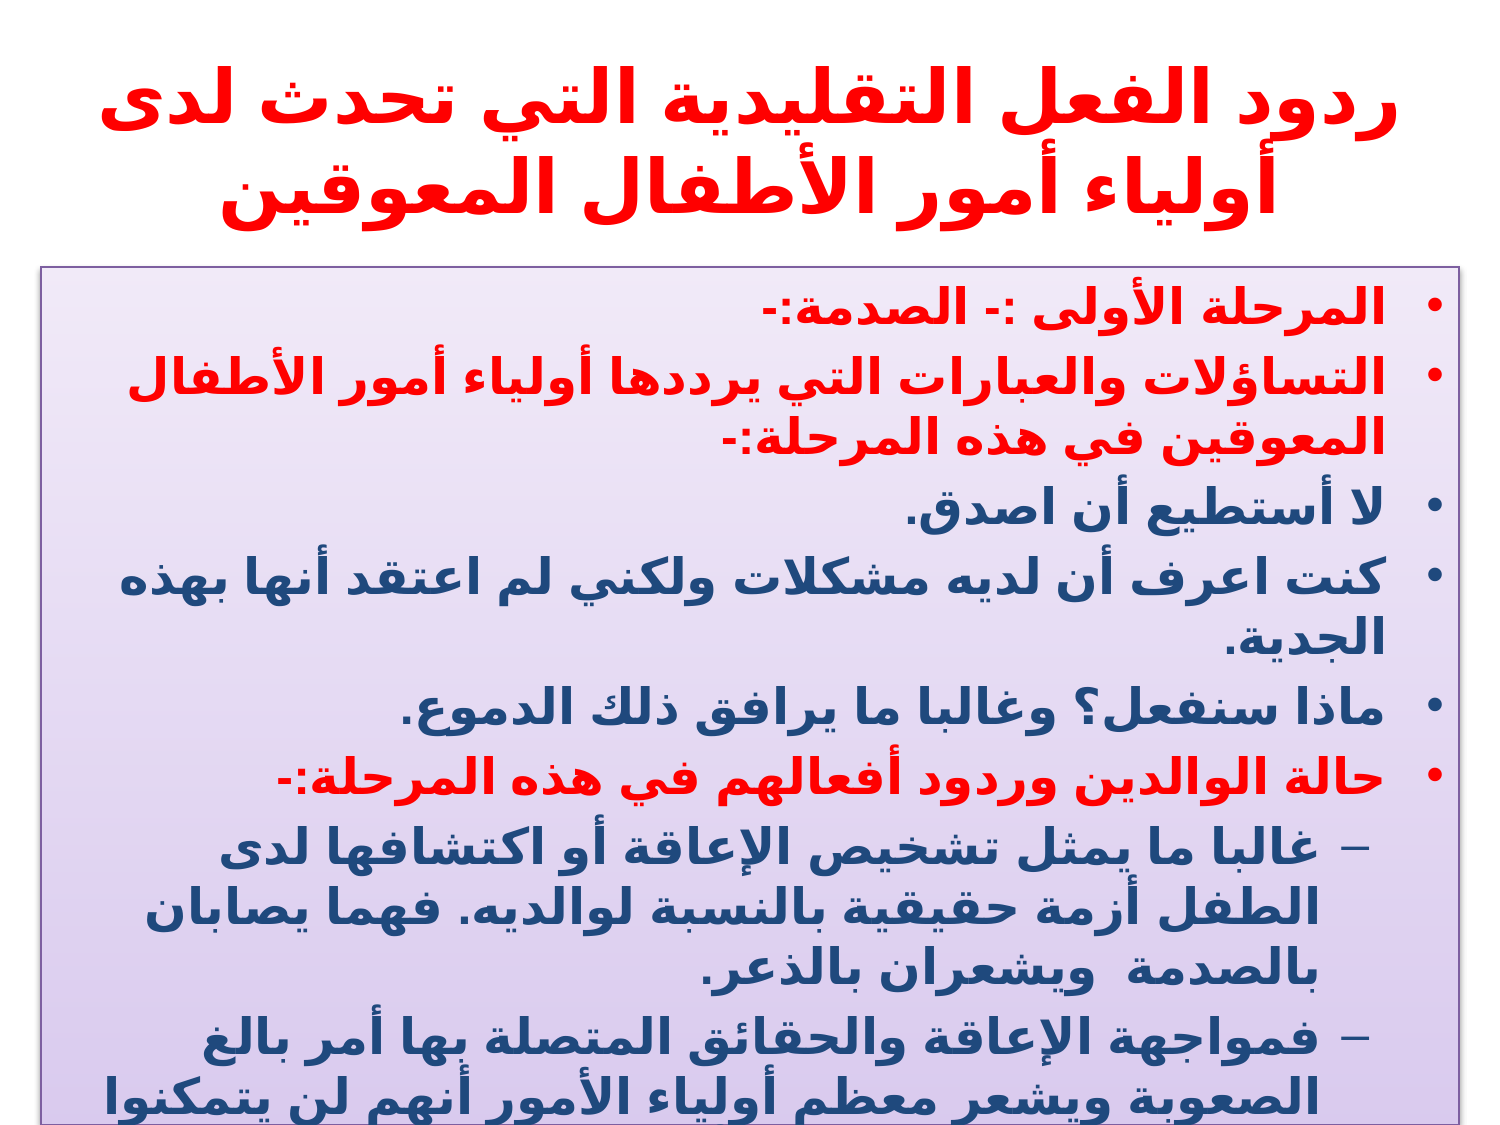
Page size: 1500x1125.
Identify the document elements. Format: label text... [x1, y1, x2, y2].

list المرحلة الأولى :- الصدمة:- التساؤلات والعبارات التي يرددها أولياء أمور الأطفال المعوقين في هذه المرحلة:- لا أستطيع أن اصدق. كنت اعرف أن لديه مشكلات ولكني لم اعتقد أنها بهذه الجدية. ماذا سنفعل؟ وغالبا ما يرافق ذلك الدموع. حالة الوالدين وردود أفعالهم في هذه المرحلة:- غالبا ما يمثل تشخيص الإعاقة أو اكتشافها لدى الطفل أزمة حقيقية بالنسبة لوالديه. فهما يصابان بالصدمة ويشعران بالذعر. فمواجهة الإعاقة والحقائق المتصلة بها أمر بالغ الصعوبة ويشعر معظم أولياء الأمور أنهم لن يتمكنوا من تحمله والتعاطي معه أبدا والصدمة قضية جسمية وعقلية. [40, 266, 1460, 1125]
title ردود الفعل التقليدية التي تحدث لدى أولياء أمور الأطفال المعوقين [74, 44, 1426, 233]
